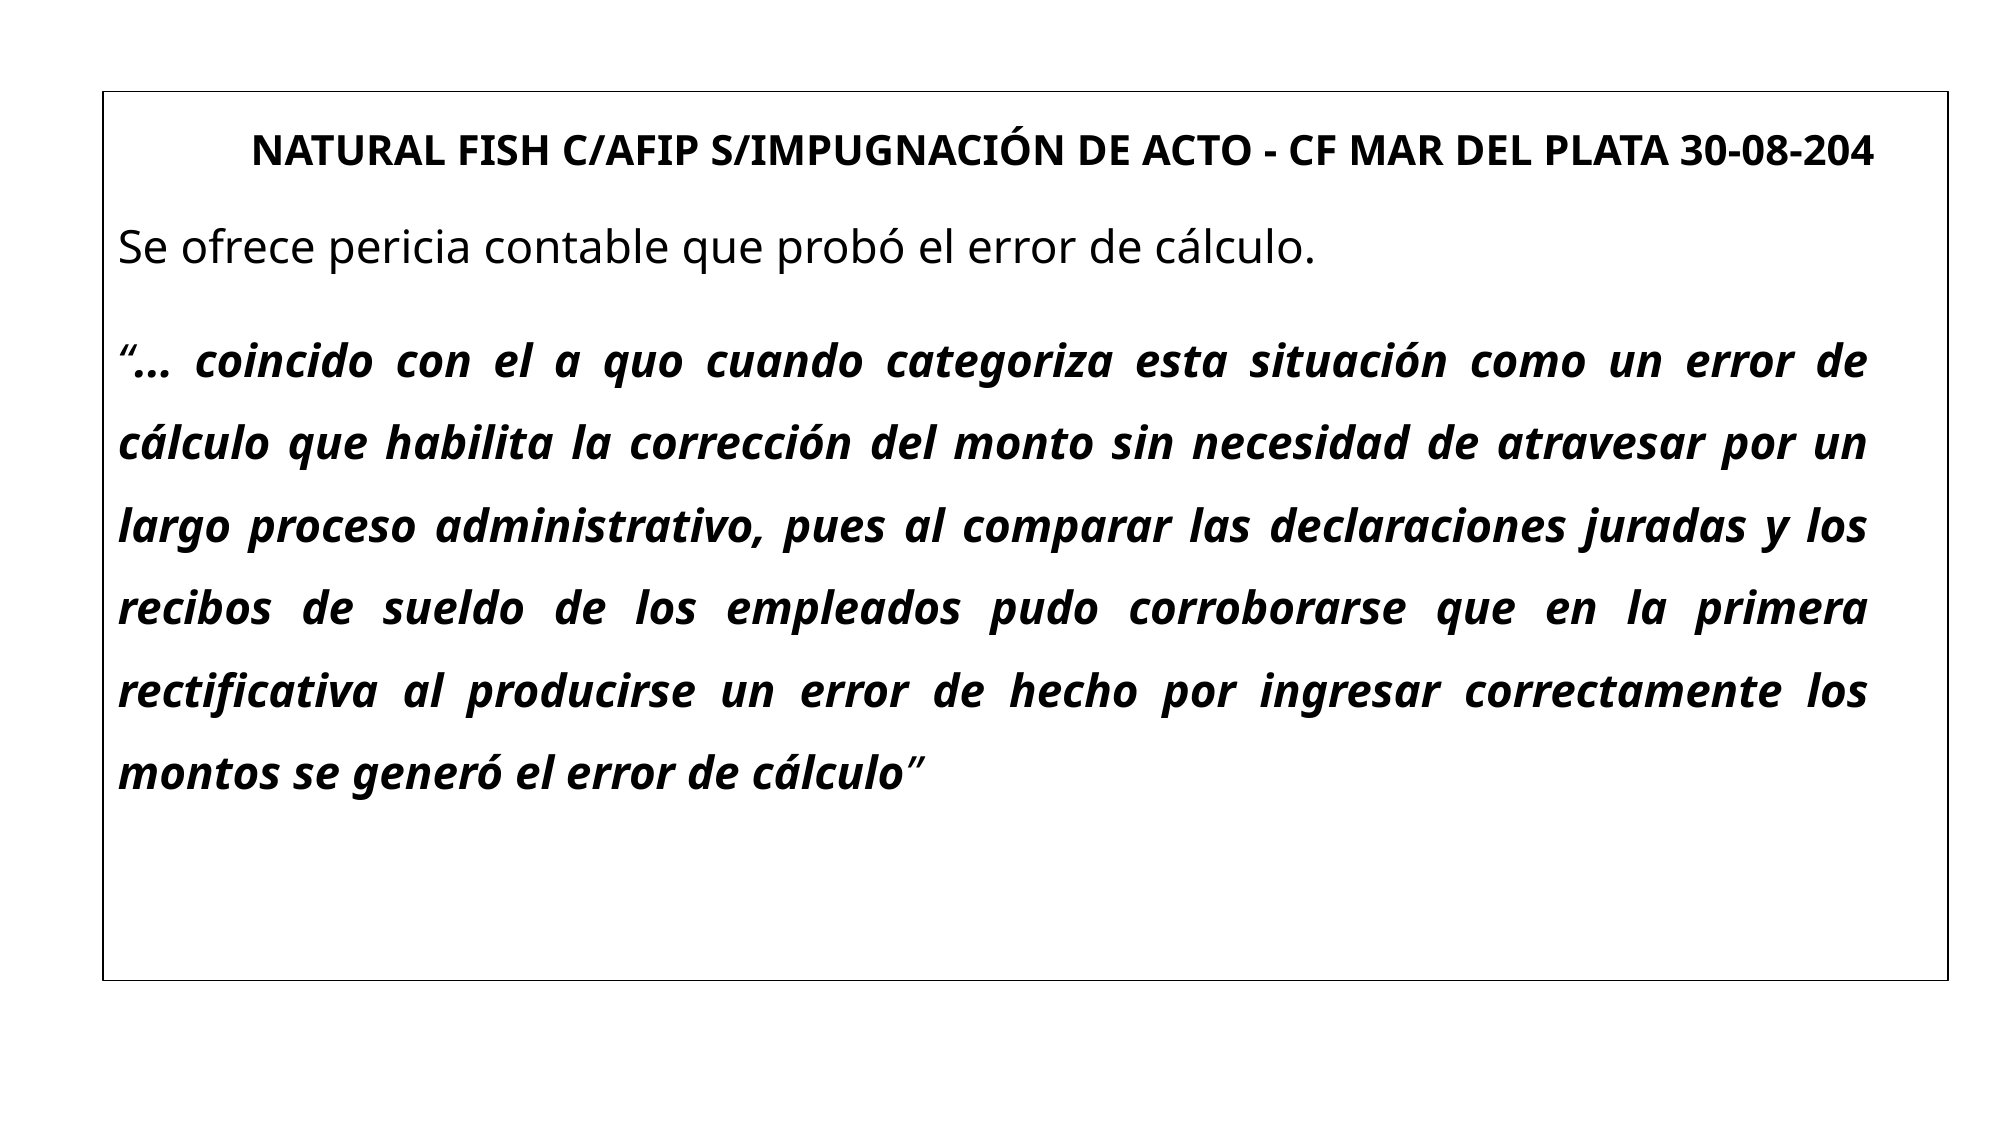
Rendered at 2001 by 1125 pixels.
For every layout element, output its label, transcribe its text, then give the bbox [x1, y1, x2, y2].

list NATURAL FISH C/AFIP S/IMPUGNACIÓN DE ACTO - CF MAR DEL PLATA 30-08-204 Se ofrece pericia contable que probó el error de cálculo. “... coincido con el a quo cuando categoriza esta situación como un error de cálculo que habilita la corrección del monto sin necesidad de atravesar por un largo proceso administrativo, pues al comparar las declaraciones juradas y los recibos de sueldo de los empleados pudo corroborarse que en la primera rectificativa al producirse un error de hecho por ingresar correctamente los montos se generó el error de cálculo” [102, 91, 1948, 981]
